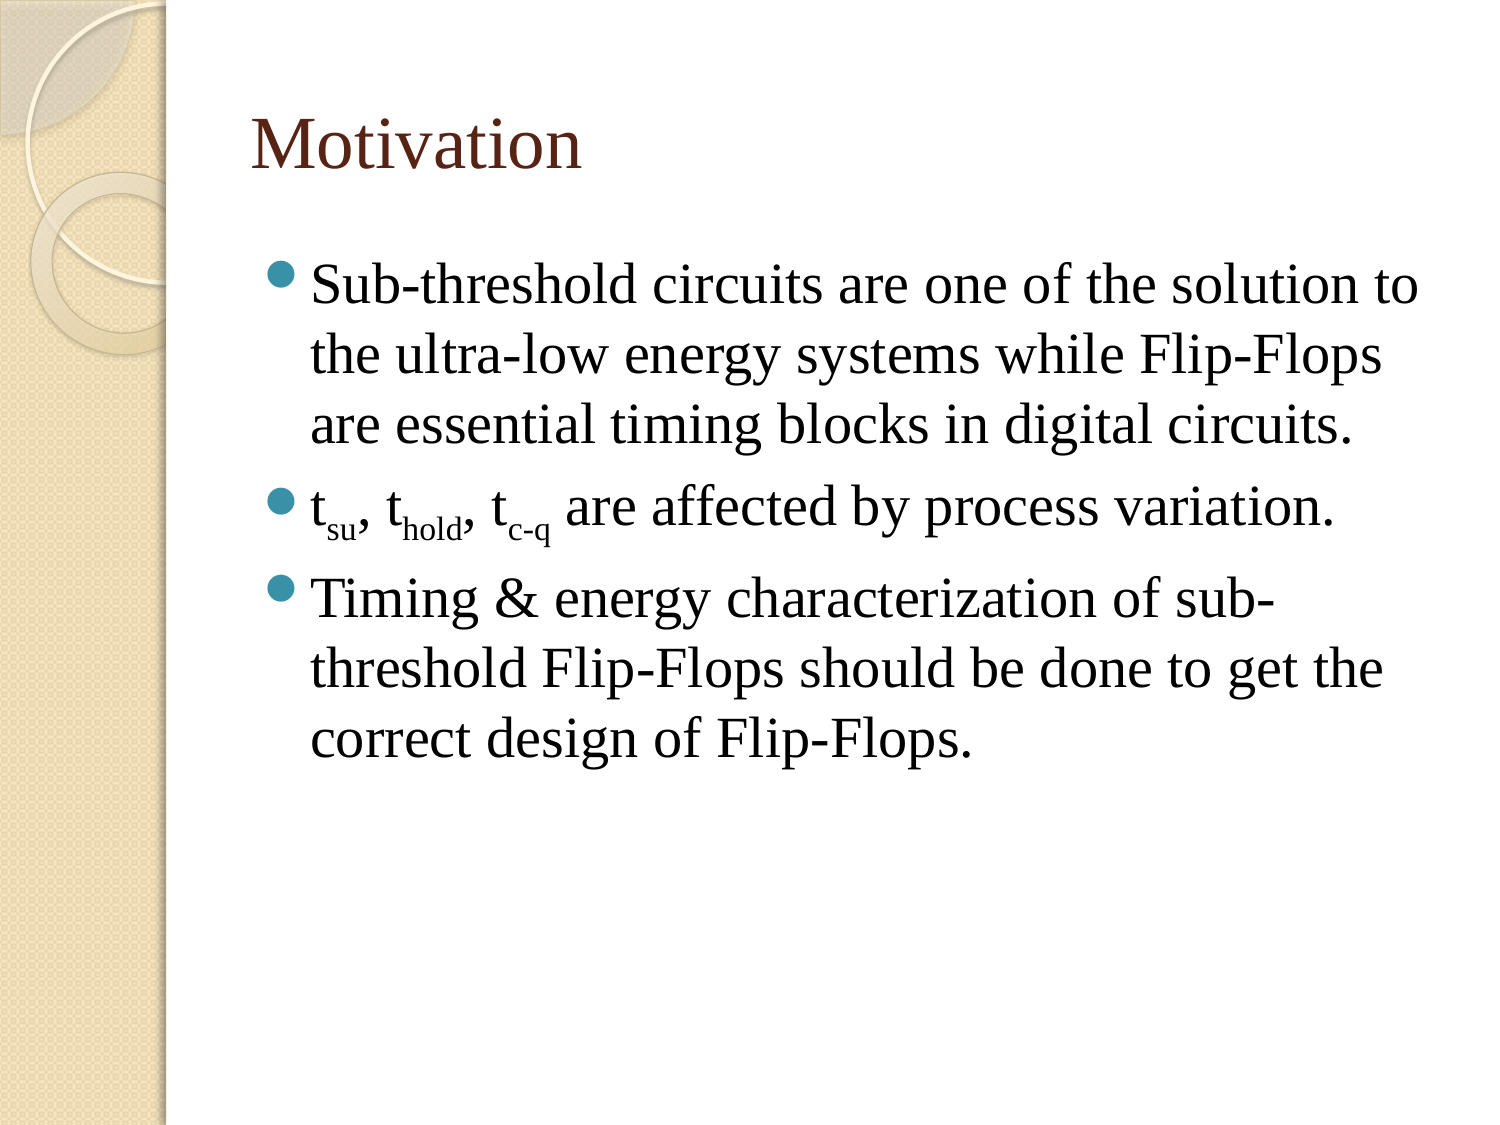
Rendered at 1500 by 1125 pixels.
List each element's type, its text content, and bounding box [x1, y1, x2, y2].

title Motivation [235, 45, 1466, 233]
list Sub-threshold circuits are one of the solution to the ultra-low energy systems while Flip-Flops are essential timing blocks in digital circuits. tsu, thold, tc-q are affected by process variation. Timing & energy characterization of sub-threshold Flip-Flops should be done to get the correct design of Flip-Flops. [235, 237, 1466, 1055]
